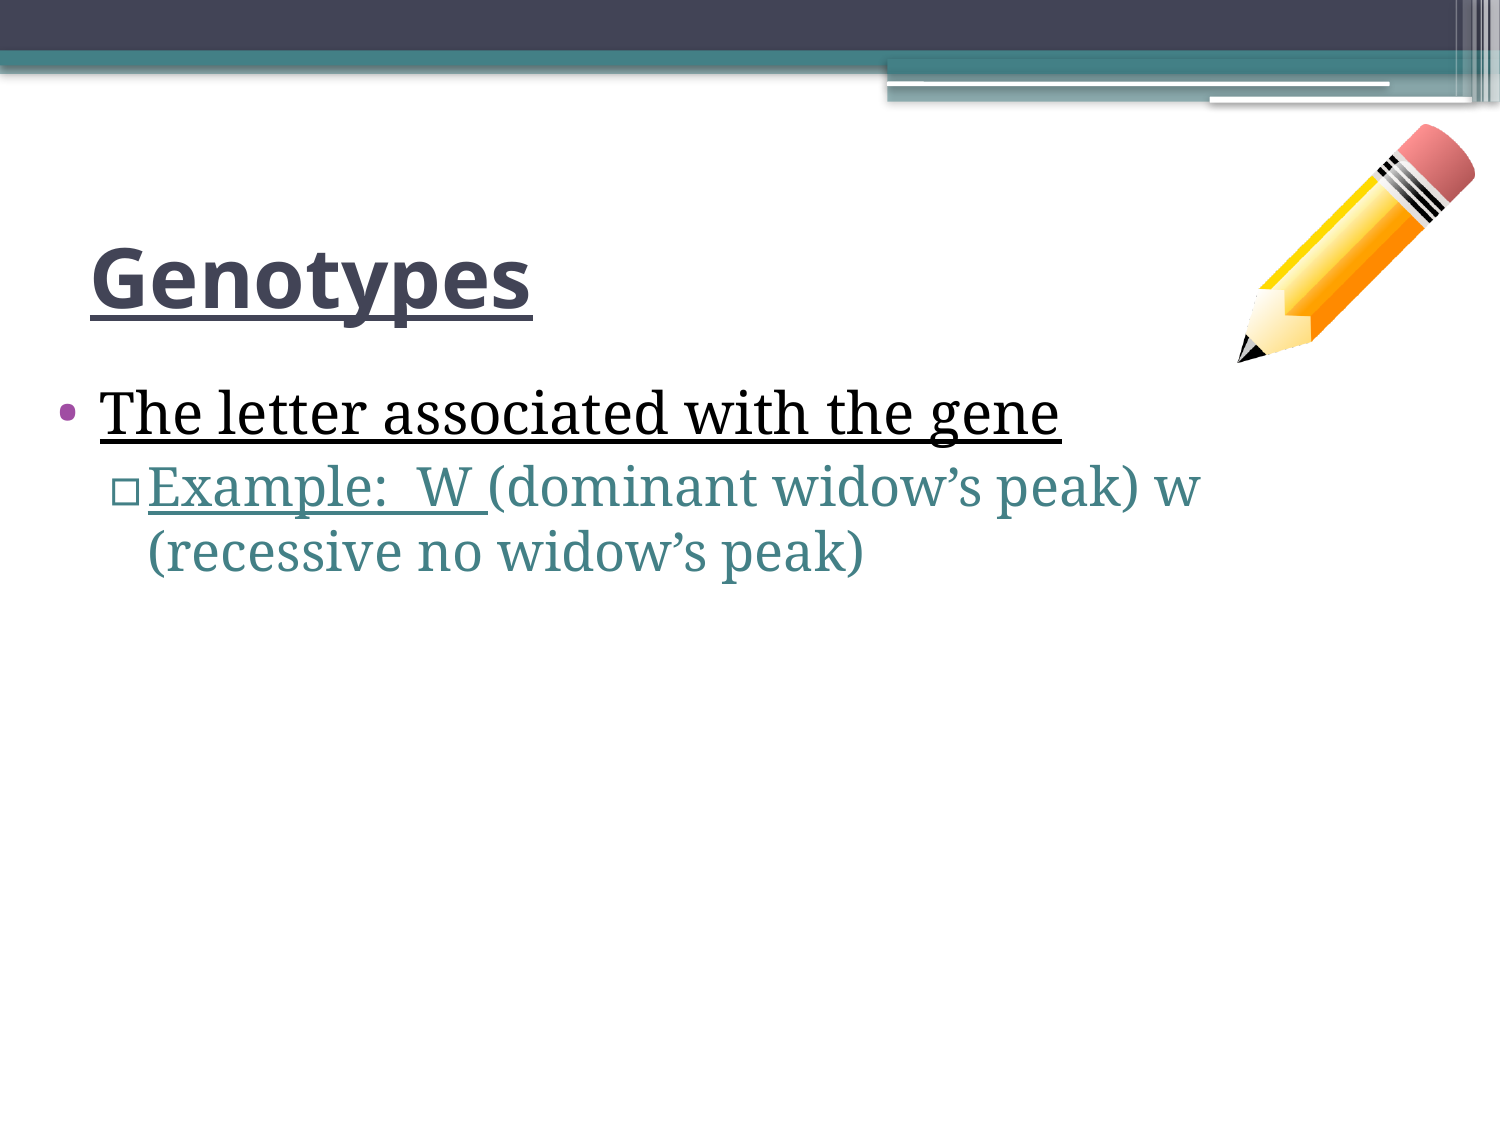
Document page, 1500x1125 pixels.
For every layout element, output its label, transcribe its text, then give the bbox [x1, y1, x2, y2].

picture [1237, 124, 1476, 363]
list The letter associated with the gene Example: W (dominant widow’s peak) w (recessive no widow’s peak) [24, 368, 1475, 1079]
title Genotypes [75, 187, 1231, 363]
